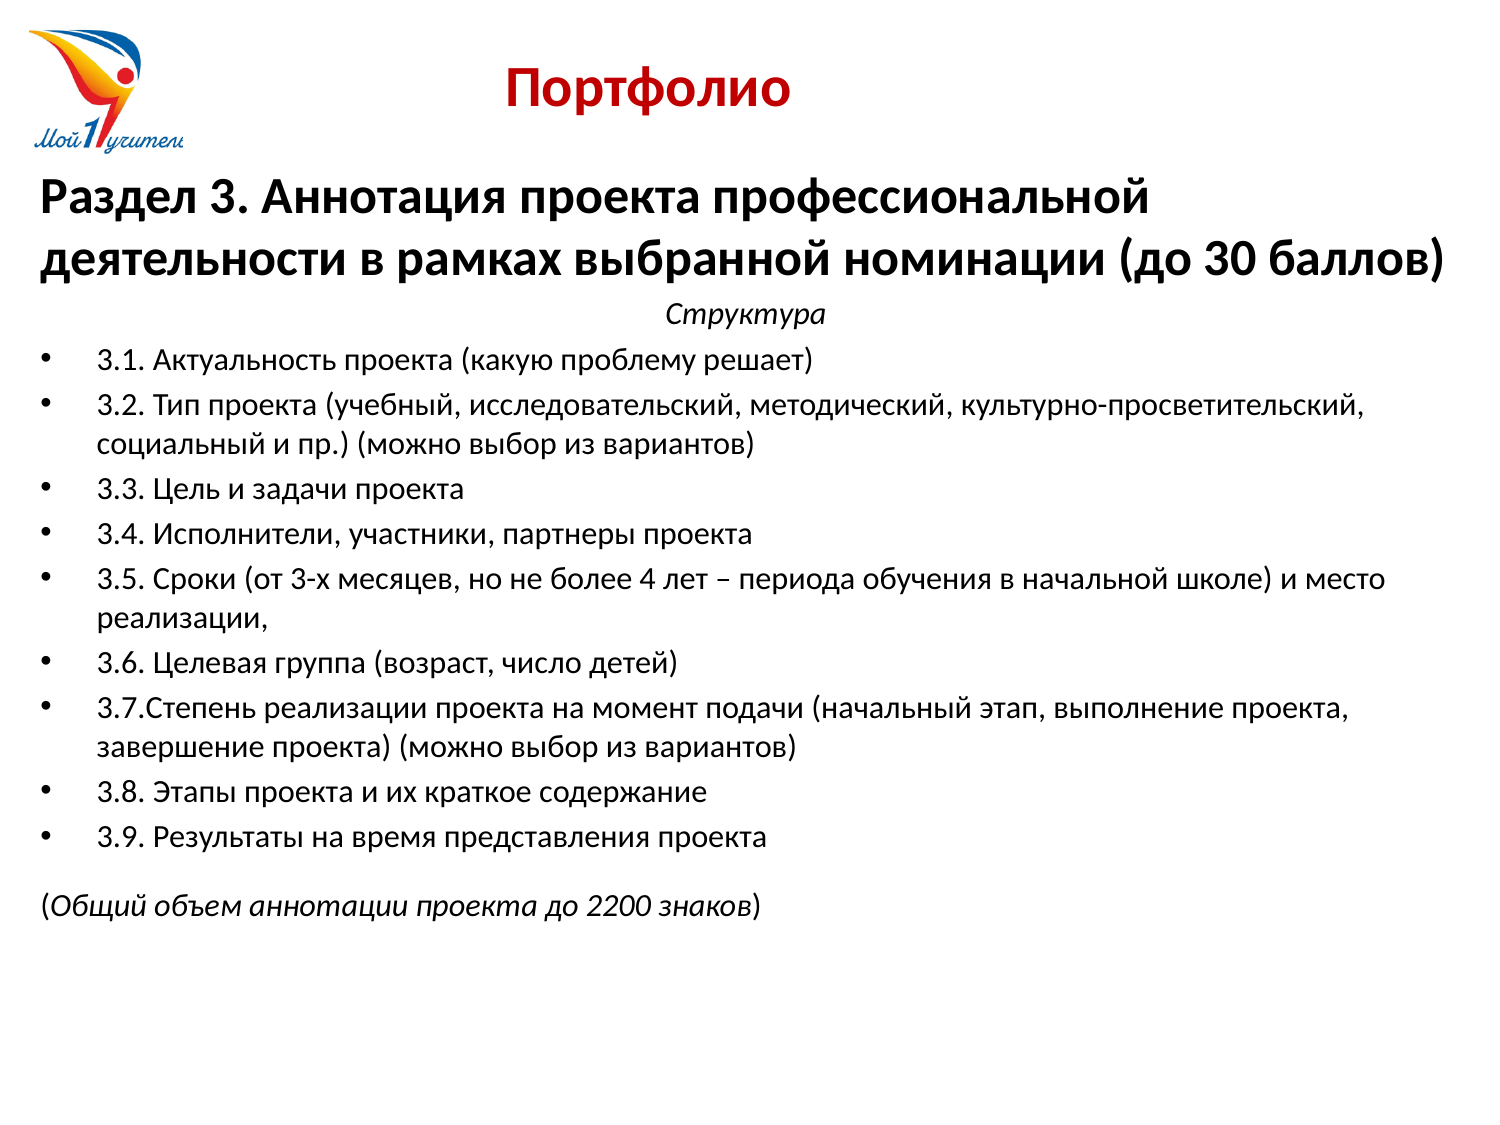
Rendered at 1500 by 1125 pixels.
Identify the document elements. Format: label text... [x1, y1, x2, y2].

picture [29, 0, 184, 155]
list Раздел 3. Аннотация проекта профессиональной деятельности в рамках выбранной номинации (до 30 баллов) Структура 3.1. Актуальность проекта (какую проблему решает) 3.2. Тип проекта (учебный, исследовательский, методический, культурно-просветительский, социальный и пр.) (можно выбор из вариантов) 3.3. Цель и задачи проекта 3.4. Исполнители, участники, партнеры проекта 3.5. Сроки (от 3-х месяцев, но не более 4 лет – периода обучения в начальной школе) и место реализации, 3.6. Целевая группа (возраст, число детей) 3.7.Степень реализации проекта на момент подачи (начальный этап, выполнение проекта, завершение проекта) (можно выбор из вариантов) 3.8. Этапы проекта и их краткое содержание 3.9. Результаты на время представления проекта (Общий объем аннотации проекта до 2200 знаков) [25, 153, 1467, 974]
title Портфолио [490, 30, 1034, 135]
